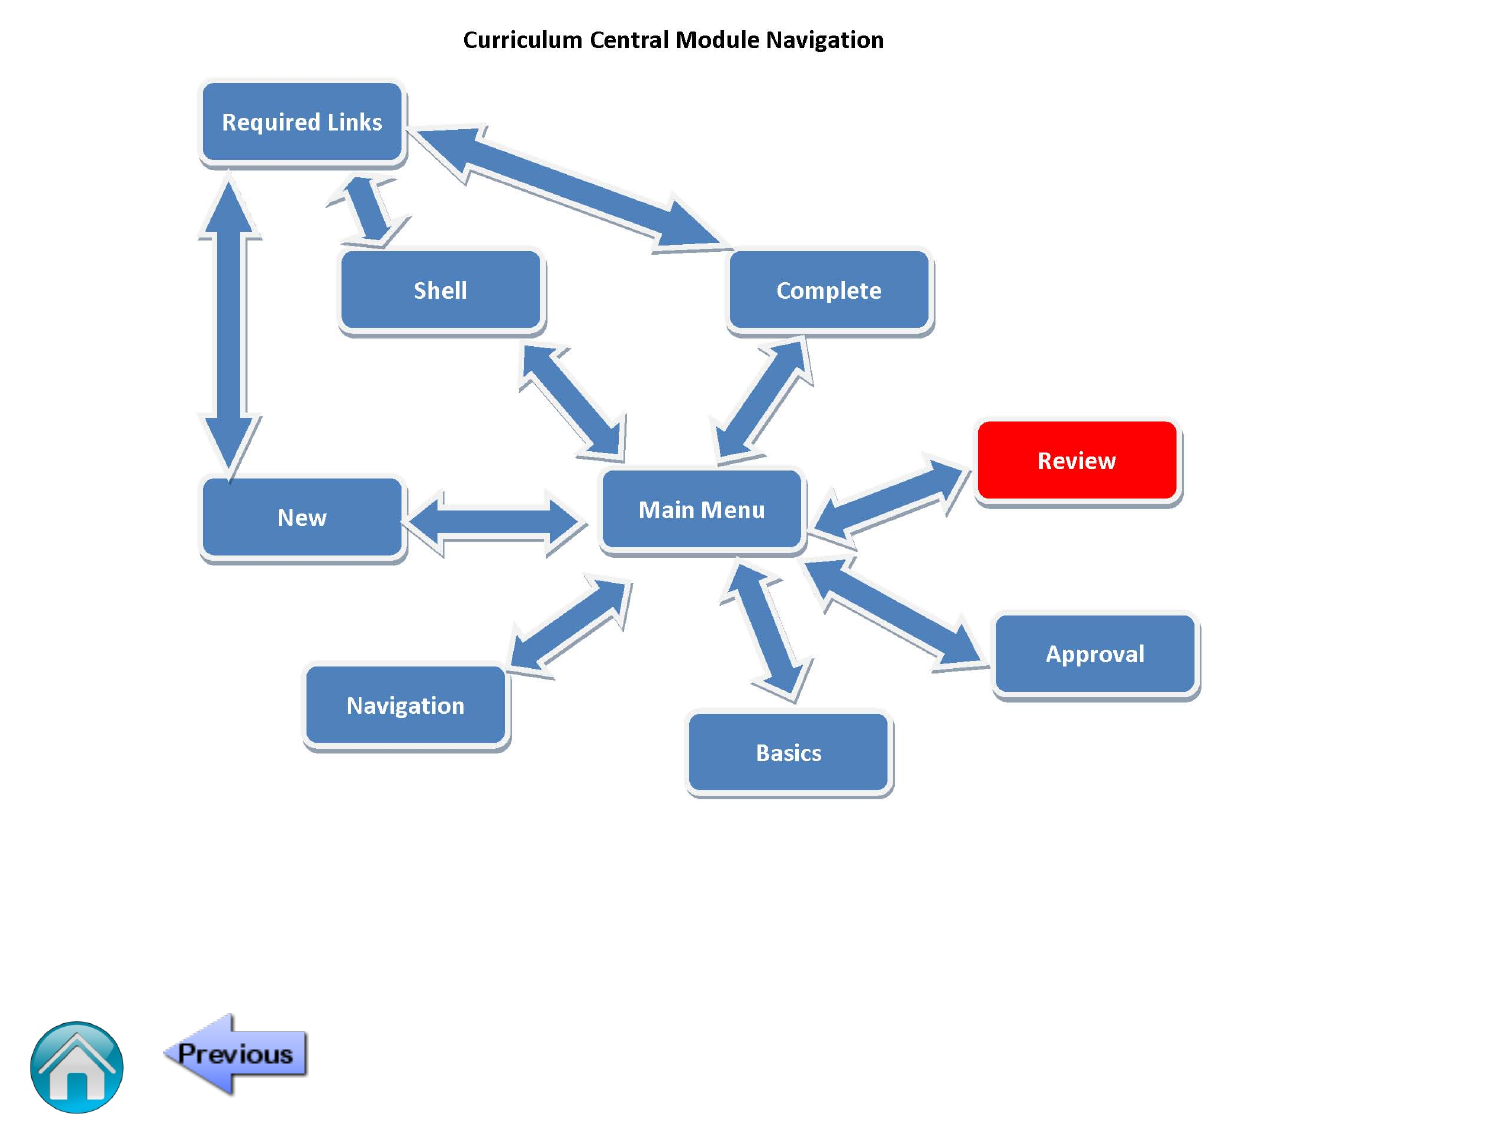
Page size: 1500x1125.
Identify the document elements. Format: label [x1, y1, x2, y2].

picture [21, 0, 1326, 1008]
picture [24, 1014, 129, 1118]
picture [162, 1012, 313, 1102]
